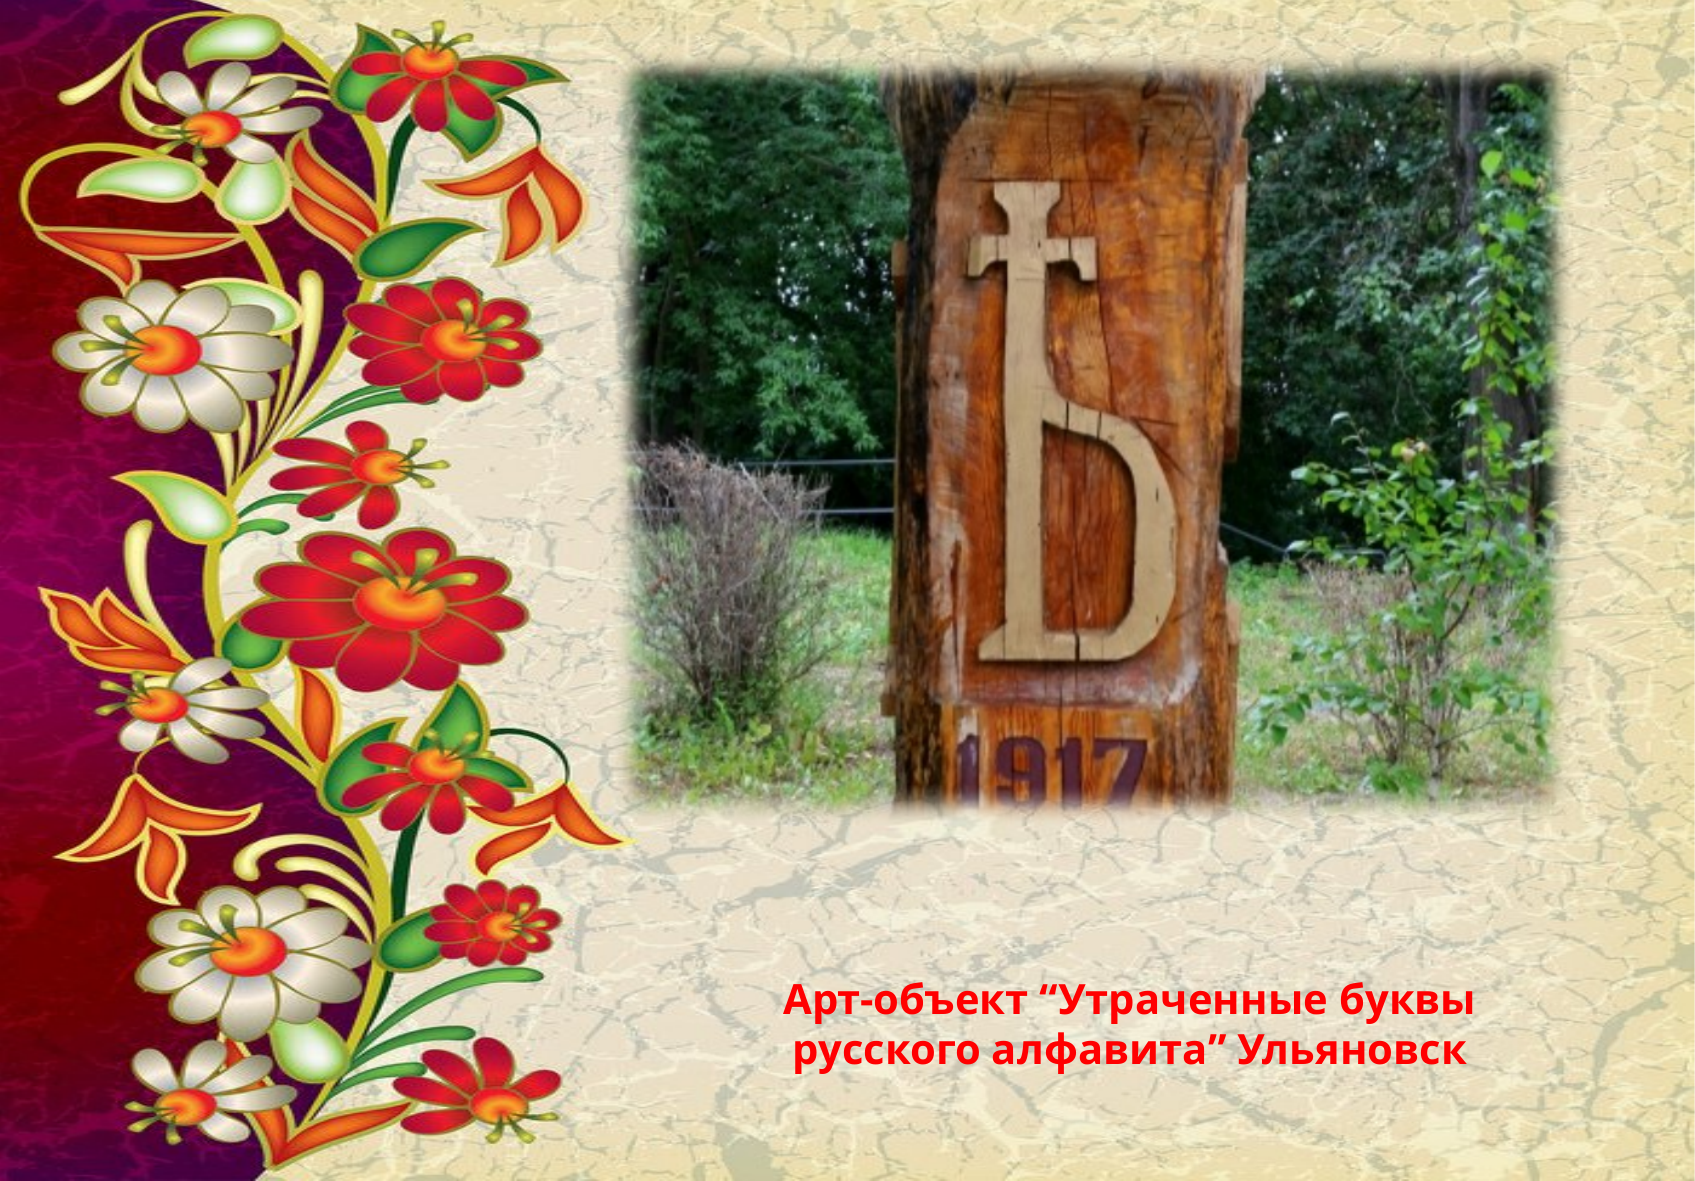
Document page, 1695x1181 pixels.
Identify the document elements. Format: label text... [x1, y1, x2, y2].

text_box Арт-объект “Утраченные буквы русского алфавита” Ульяновск [706, 965, 1554, 1081]
picture [0, 0, 1695, 1181]
